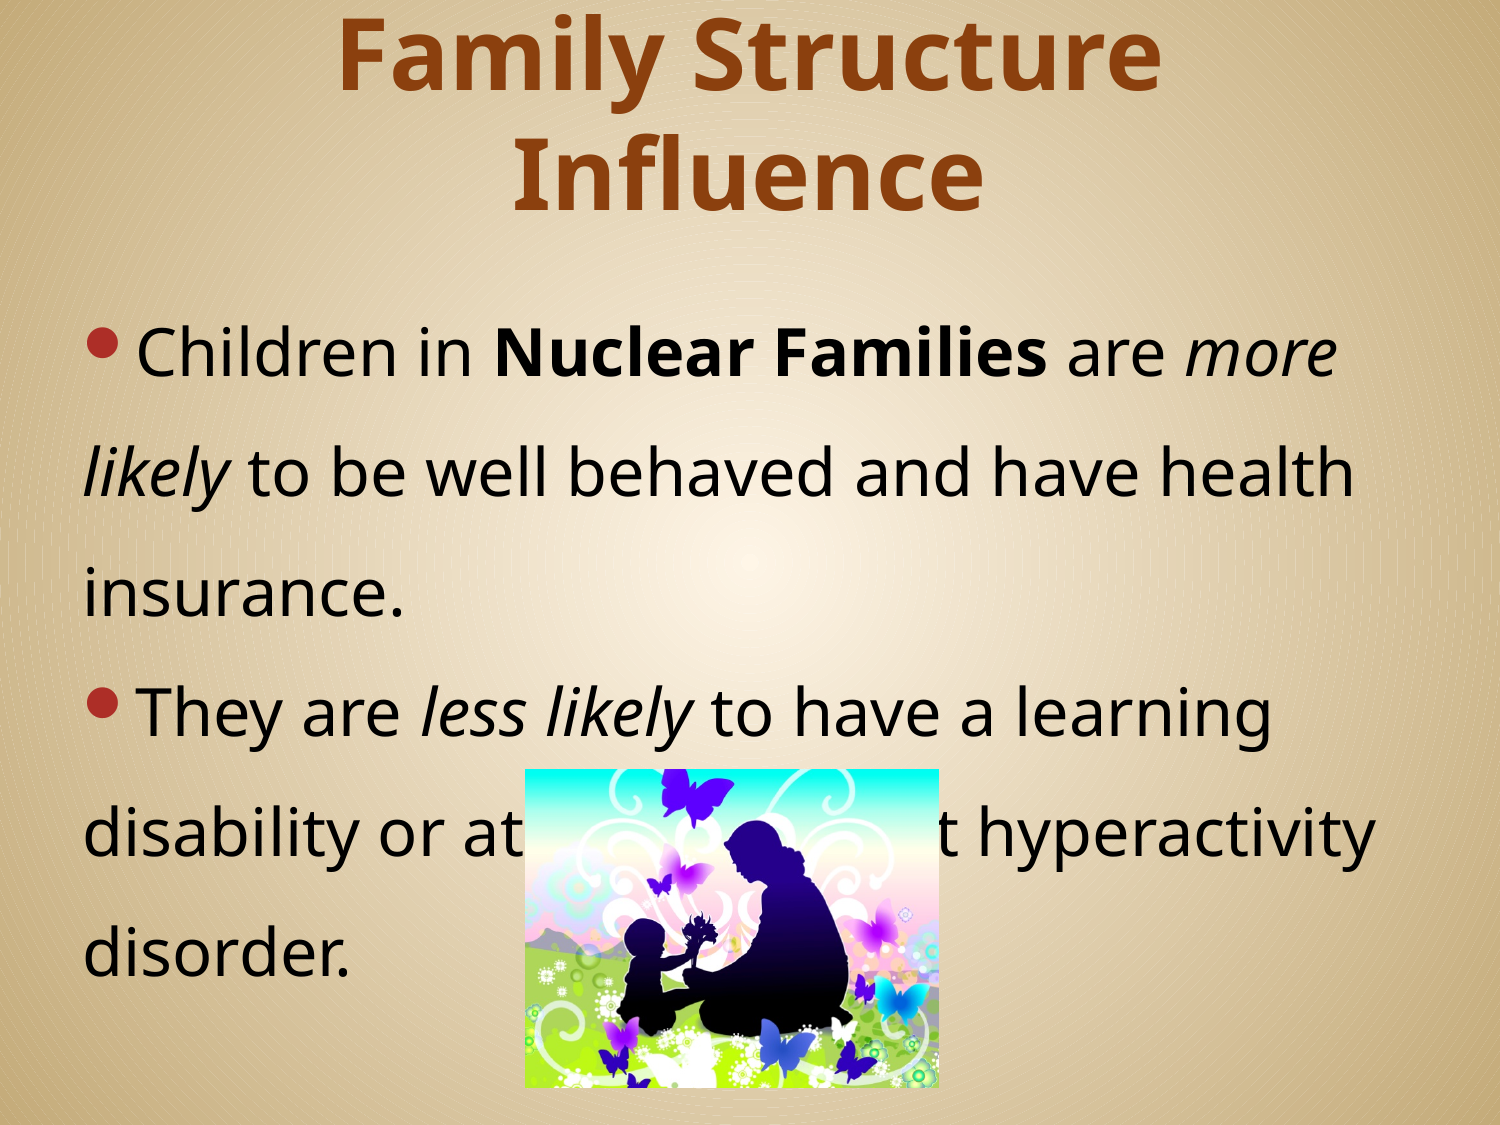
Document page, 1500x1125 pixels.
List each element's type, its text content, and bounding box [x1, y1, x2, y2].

picture [525, 769, 939, 1088]
title Family Structure Influence [75, 50, 1425, 238]
list Children in Nuclear Families are more likely to be well behaved and have health insurance. They are less likely to have a learning disability or attention deficit hyperactivity disorder. [75, 262, 1425, 1005]
